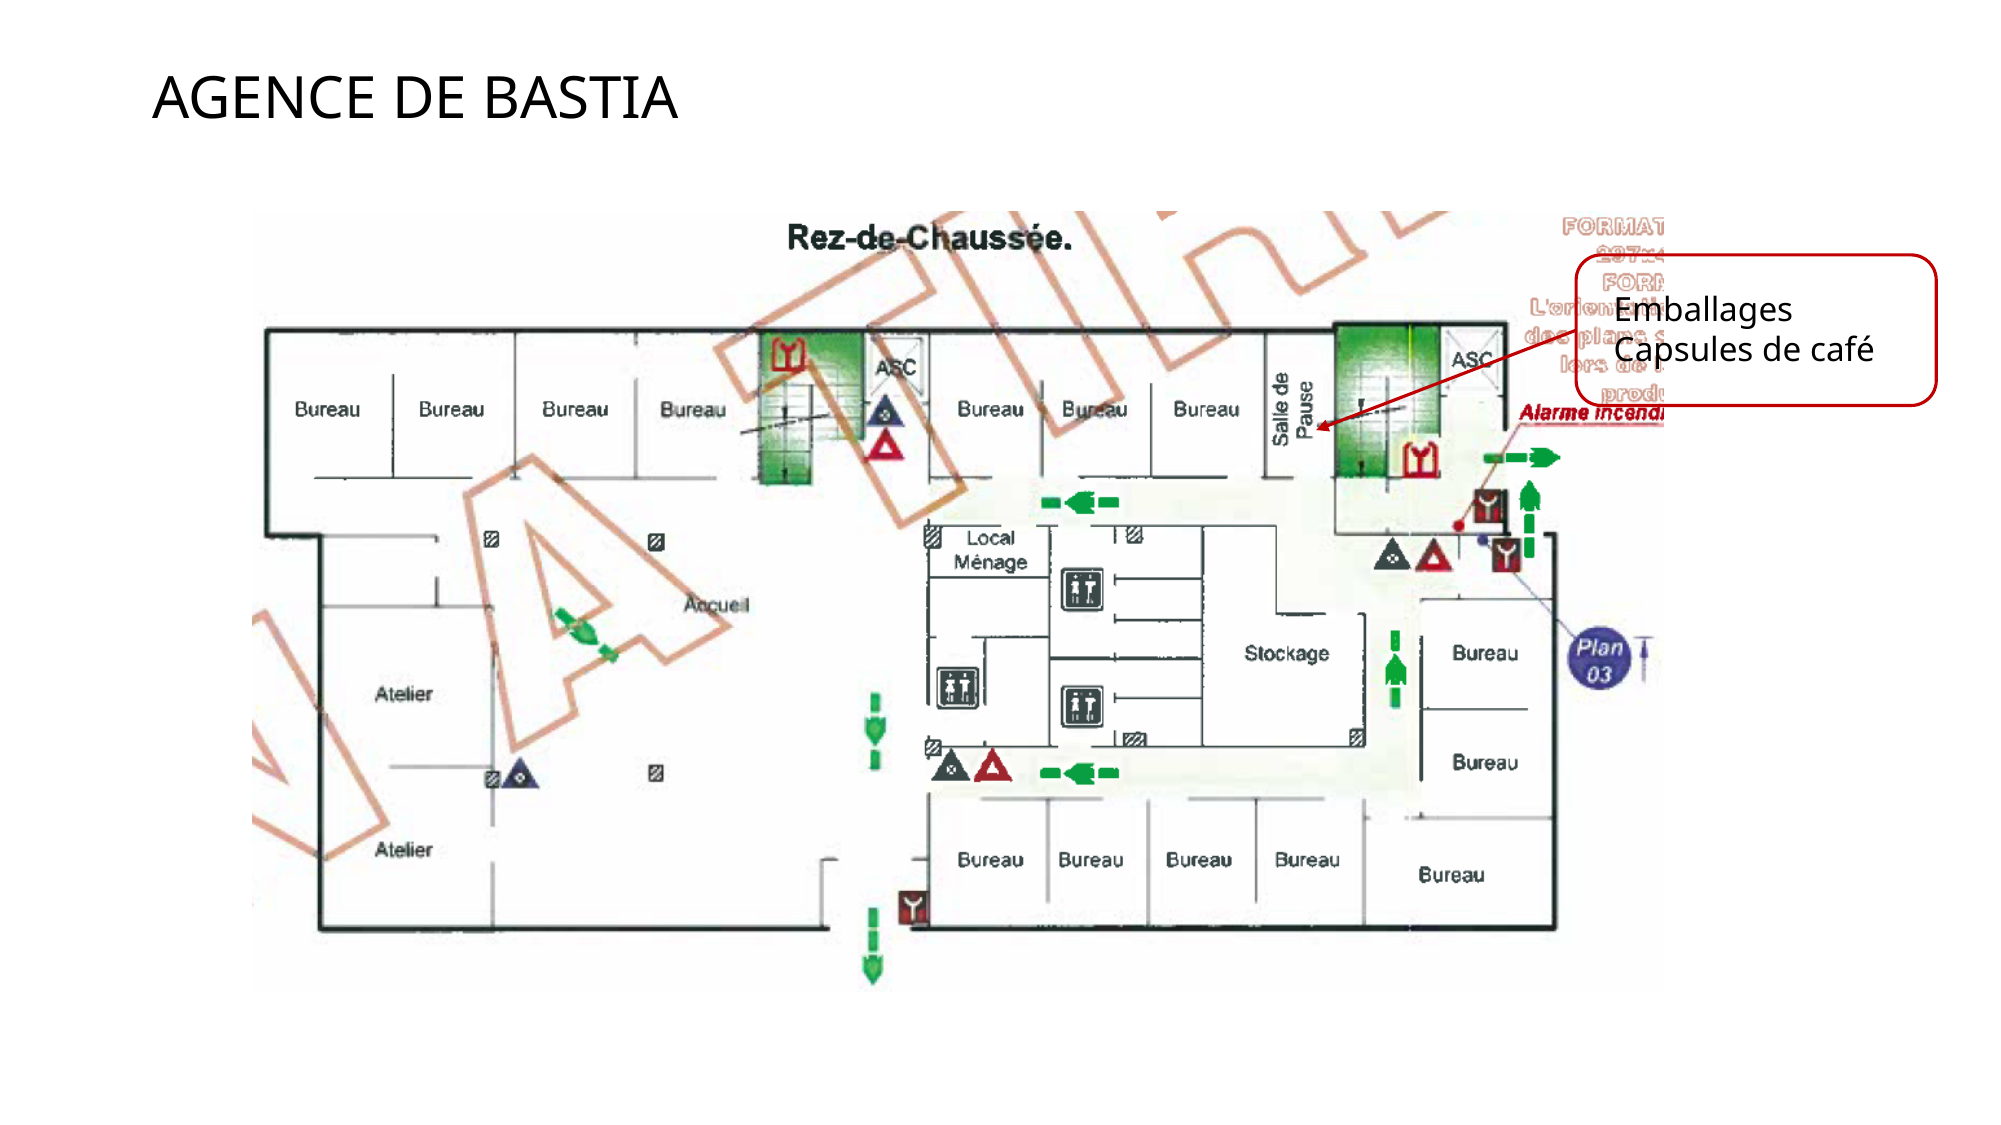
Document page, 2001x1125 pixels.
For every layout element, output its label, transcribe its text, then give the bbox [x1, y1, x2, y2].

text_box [941, 218, 1020, 222]
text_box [1619, 215, 1651, 414]
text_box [253, 716, 290, 792]
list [251, 210, 1665, 993]
text_box [1665, 253, 1938, 408]
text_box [1000, 345, 1244, 432]
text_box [1571, 618, 1675, 692]
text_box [908, 256, 1227, 307]
text_box Emballages Capsules de café [1665, 280, 1891, 376]
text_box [540, 541, 733, 660]
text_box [1315, 329, 1577, 431]
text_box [465, 453, 551, 502]
title AGENCE DE BASTIA [137, 59, 1863, 141]
